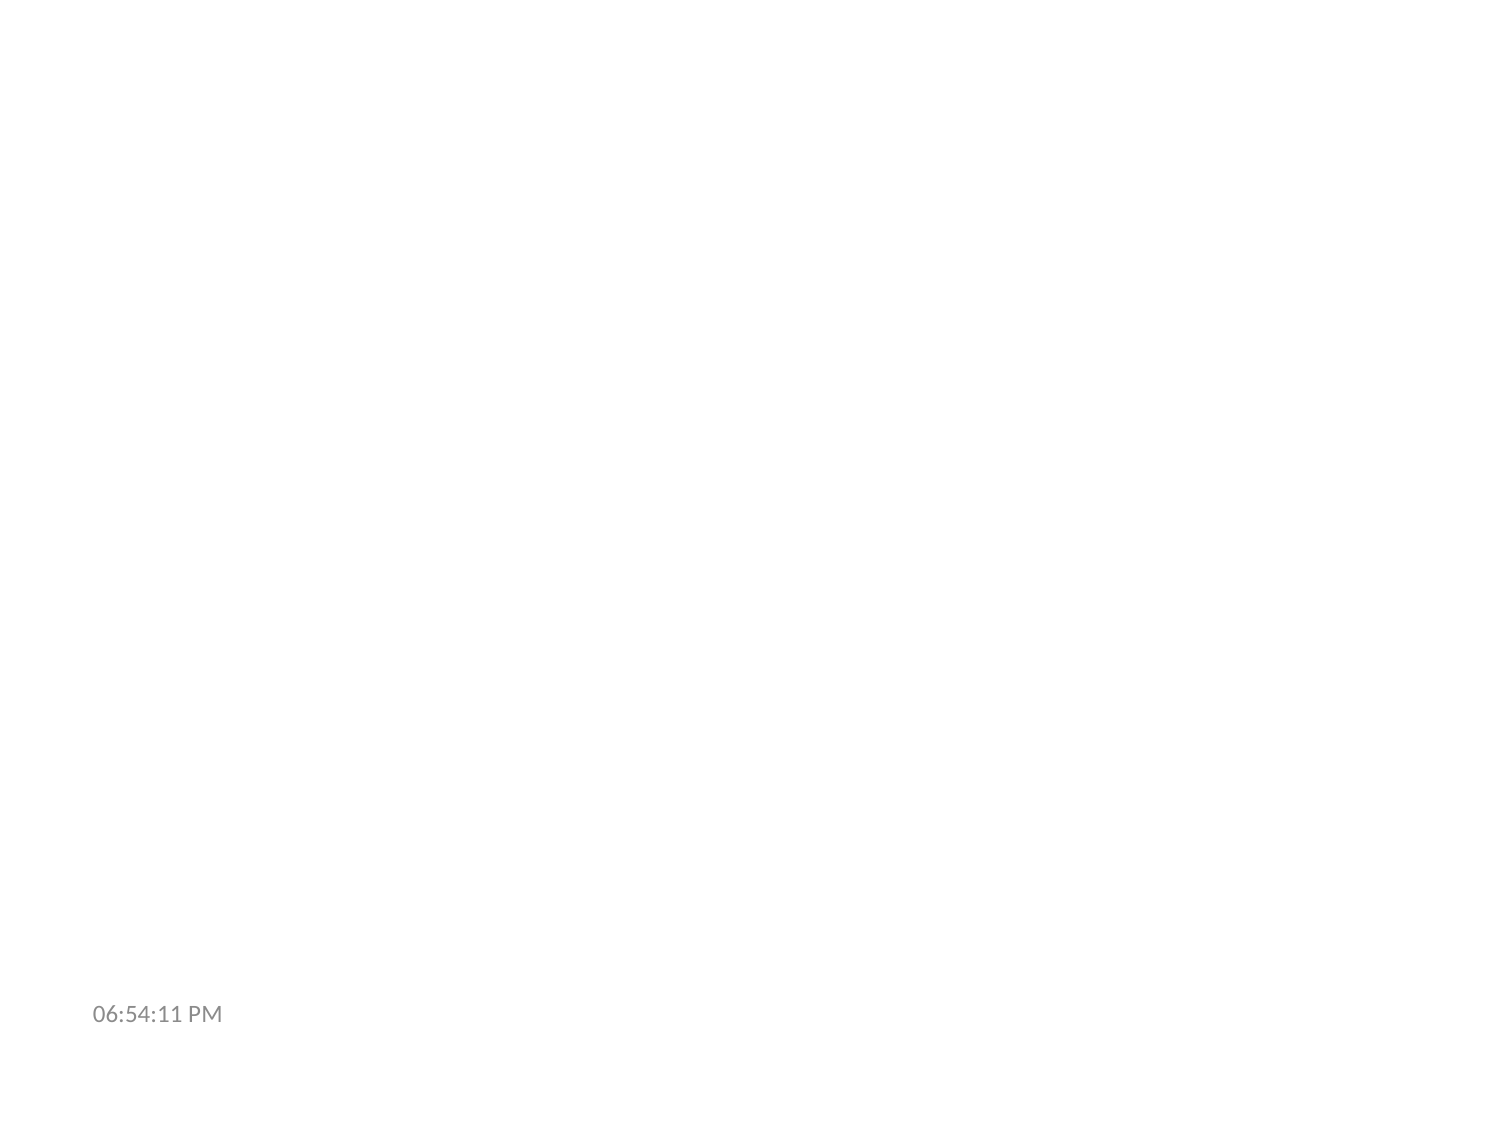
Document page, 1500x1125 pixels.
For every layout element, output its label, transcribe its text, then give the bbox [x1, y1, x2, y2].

text_box 3:35:09 PM [77, 982, 428, 1043]
